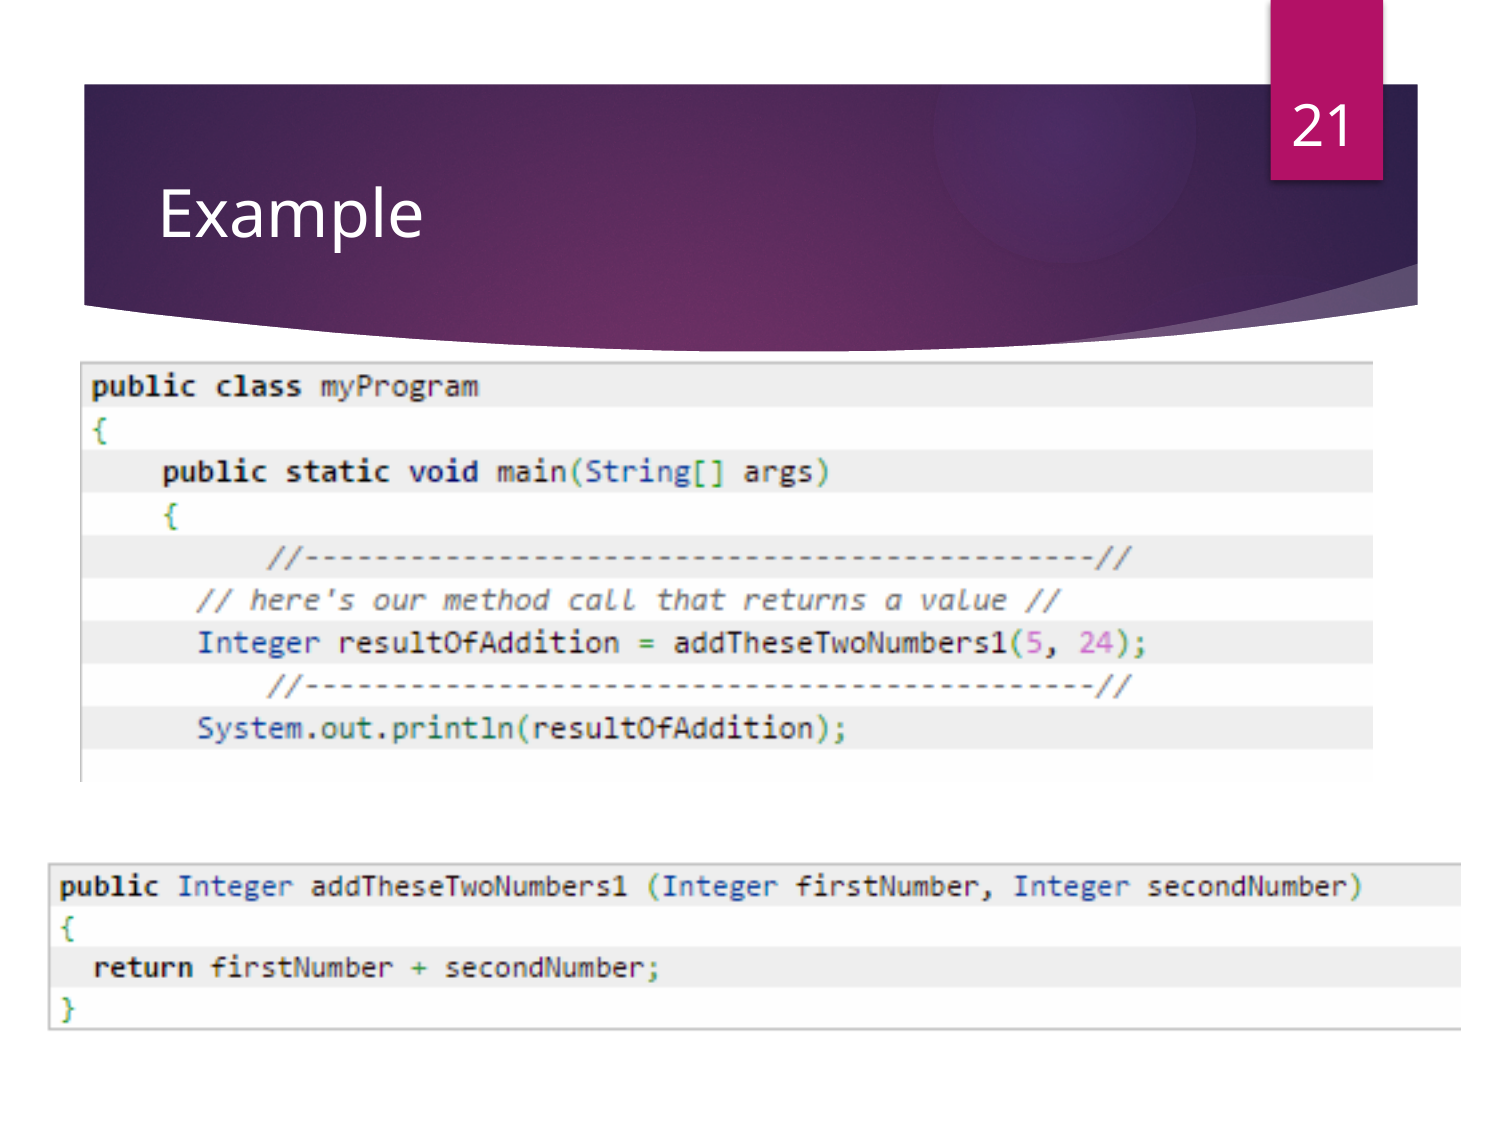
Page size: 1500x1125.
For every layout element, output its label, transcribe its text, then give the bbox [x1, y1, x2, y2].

slide_number 21 [1259, 48, 1390, 175]
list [36, 851, 1461, 1055]
title Example [142, 152, 1183, 269]
picture [79, 356, 1373, 782]
